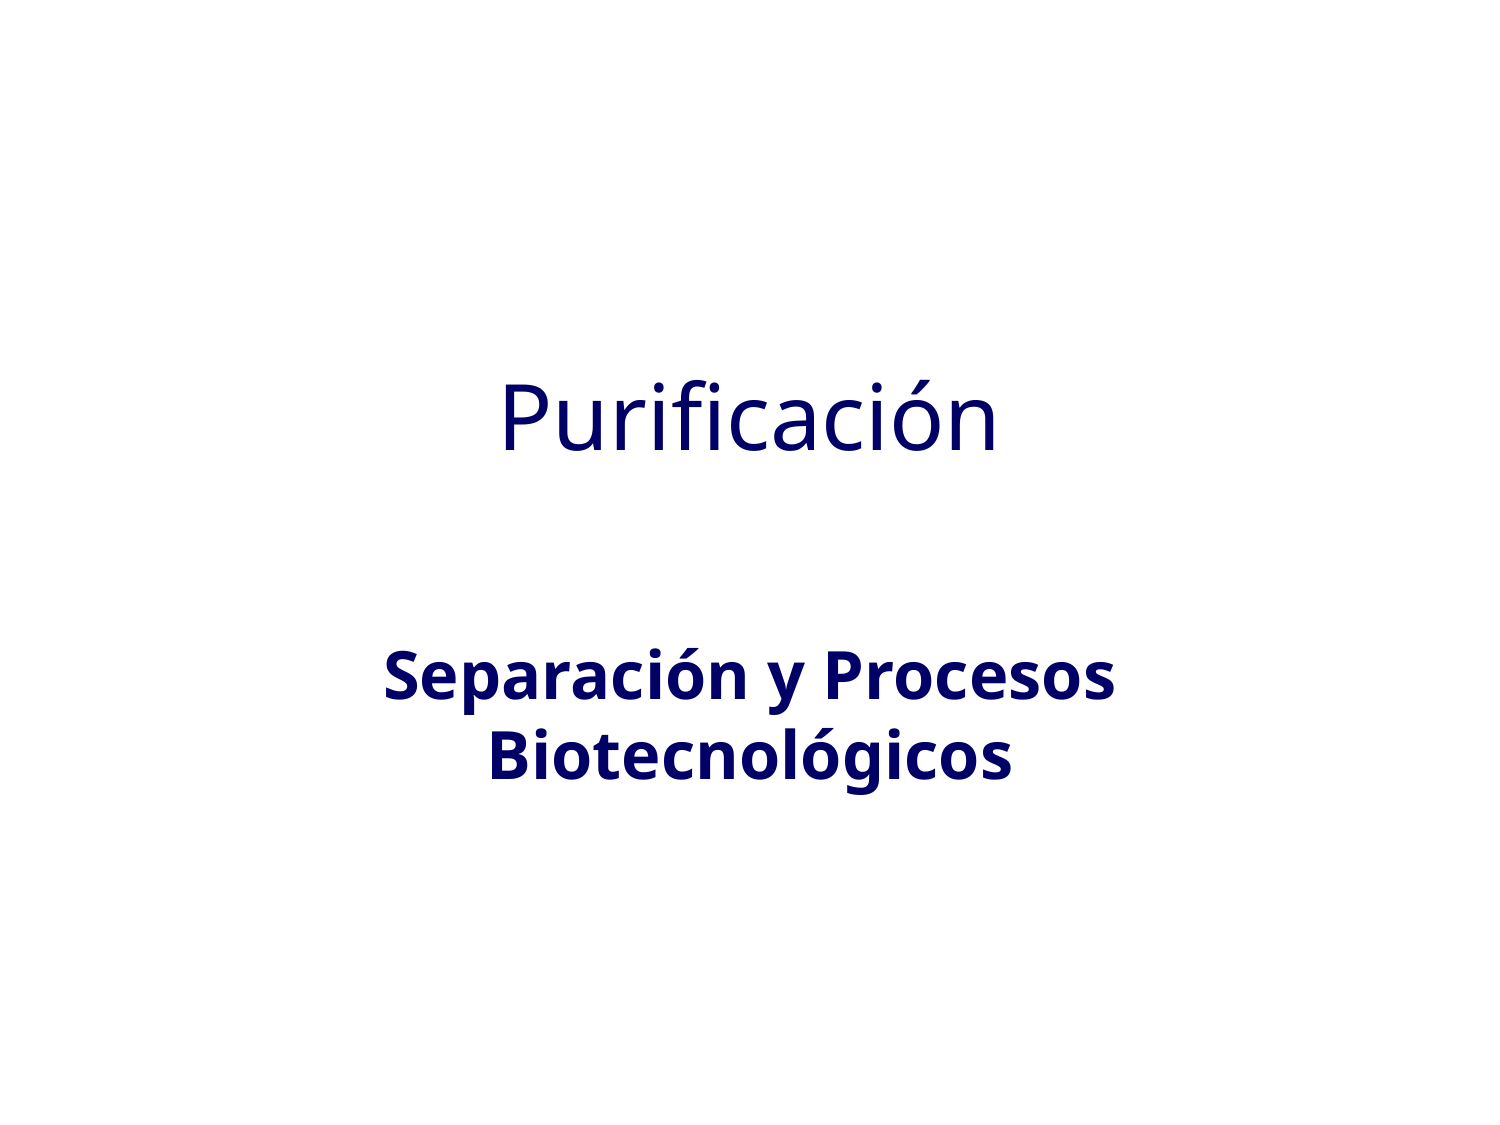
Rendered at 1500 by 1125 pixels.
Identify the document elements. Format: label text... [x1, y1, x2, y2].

subtitle Separación y Procesos Biotecnológicos [224, 624, 1276, 913]
title Purificación [112, 374, 1388, 563]
